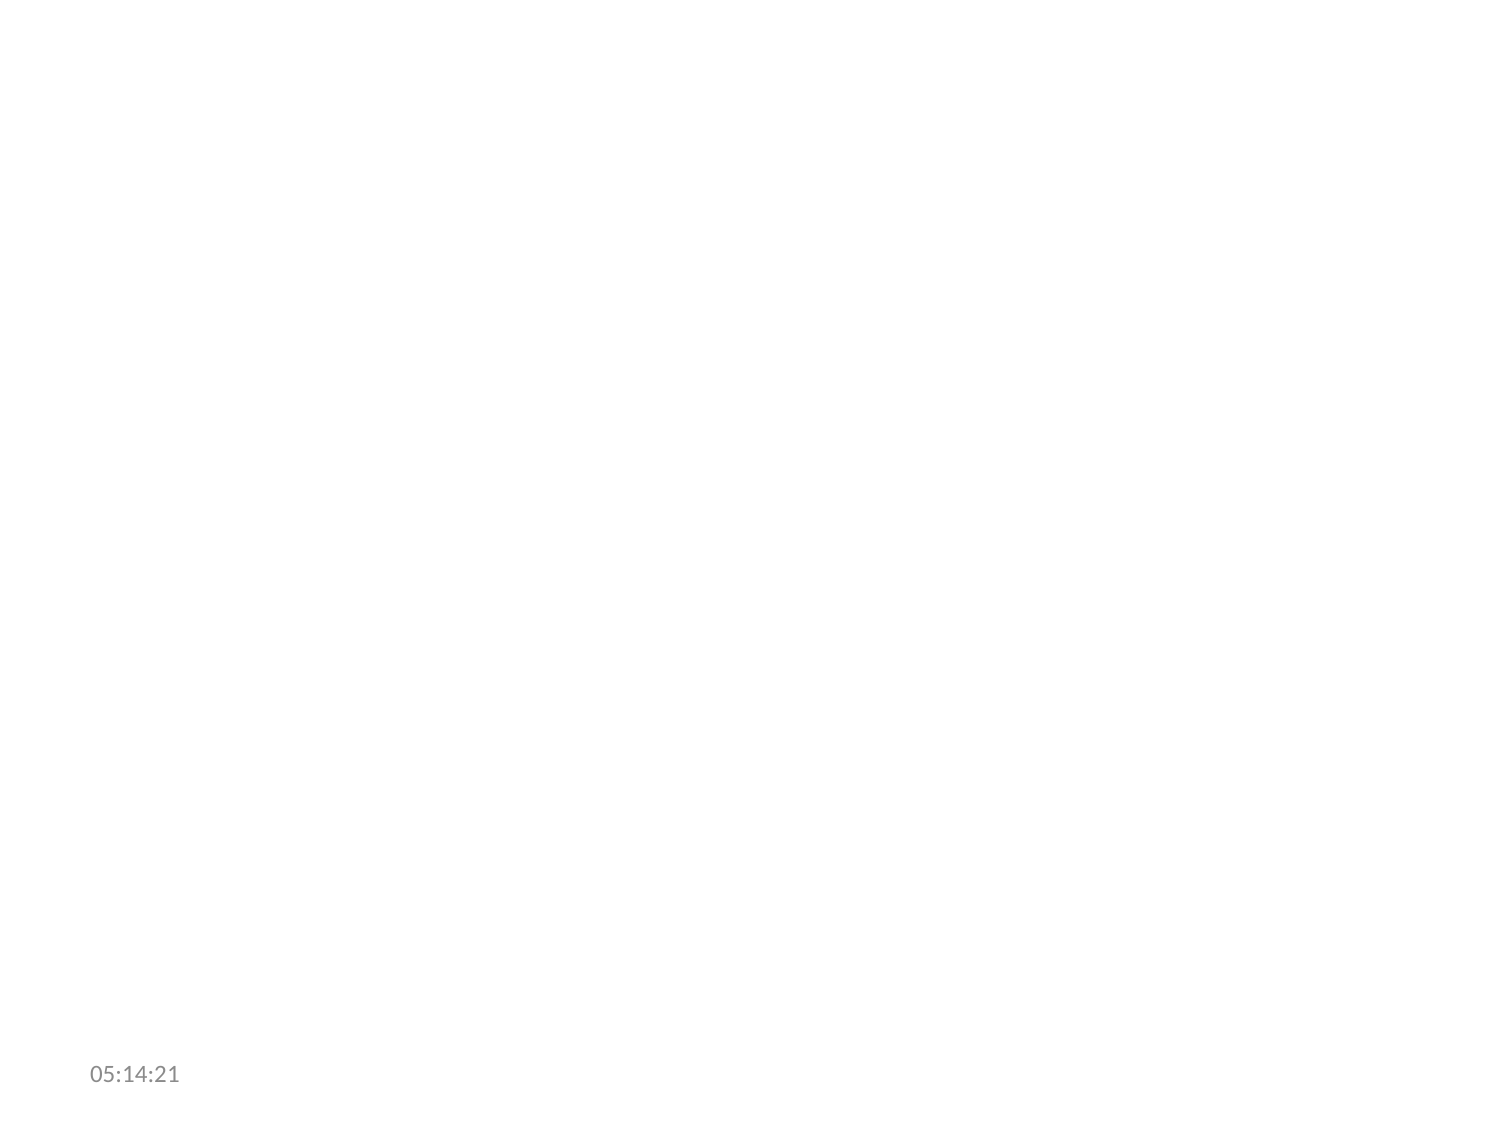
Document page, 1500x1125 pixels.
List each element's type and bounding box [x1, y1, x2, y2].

slide_number [75, 1042, 425, 1103]
